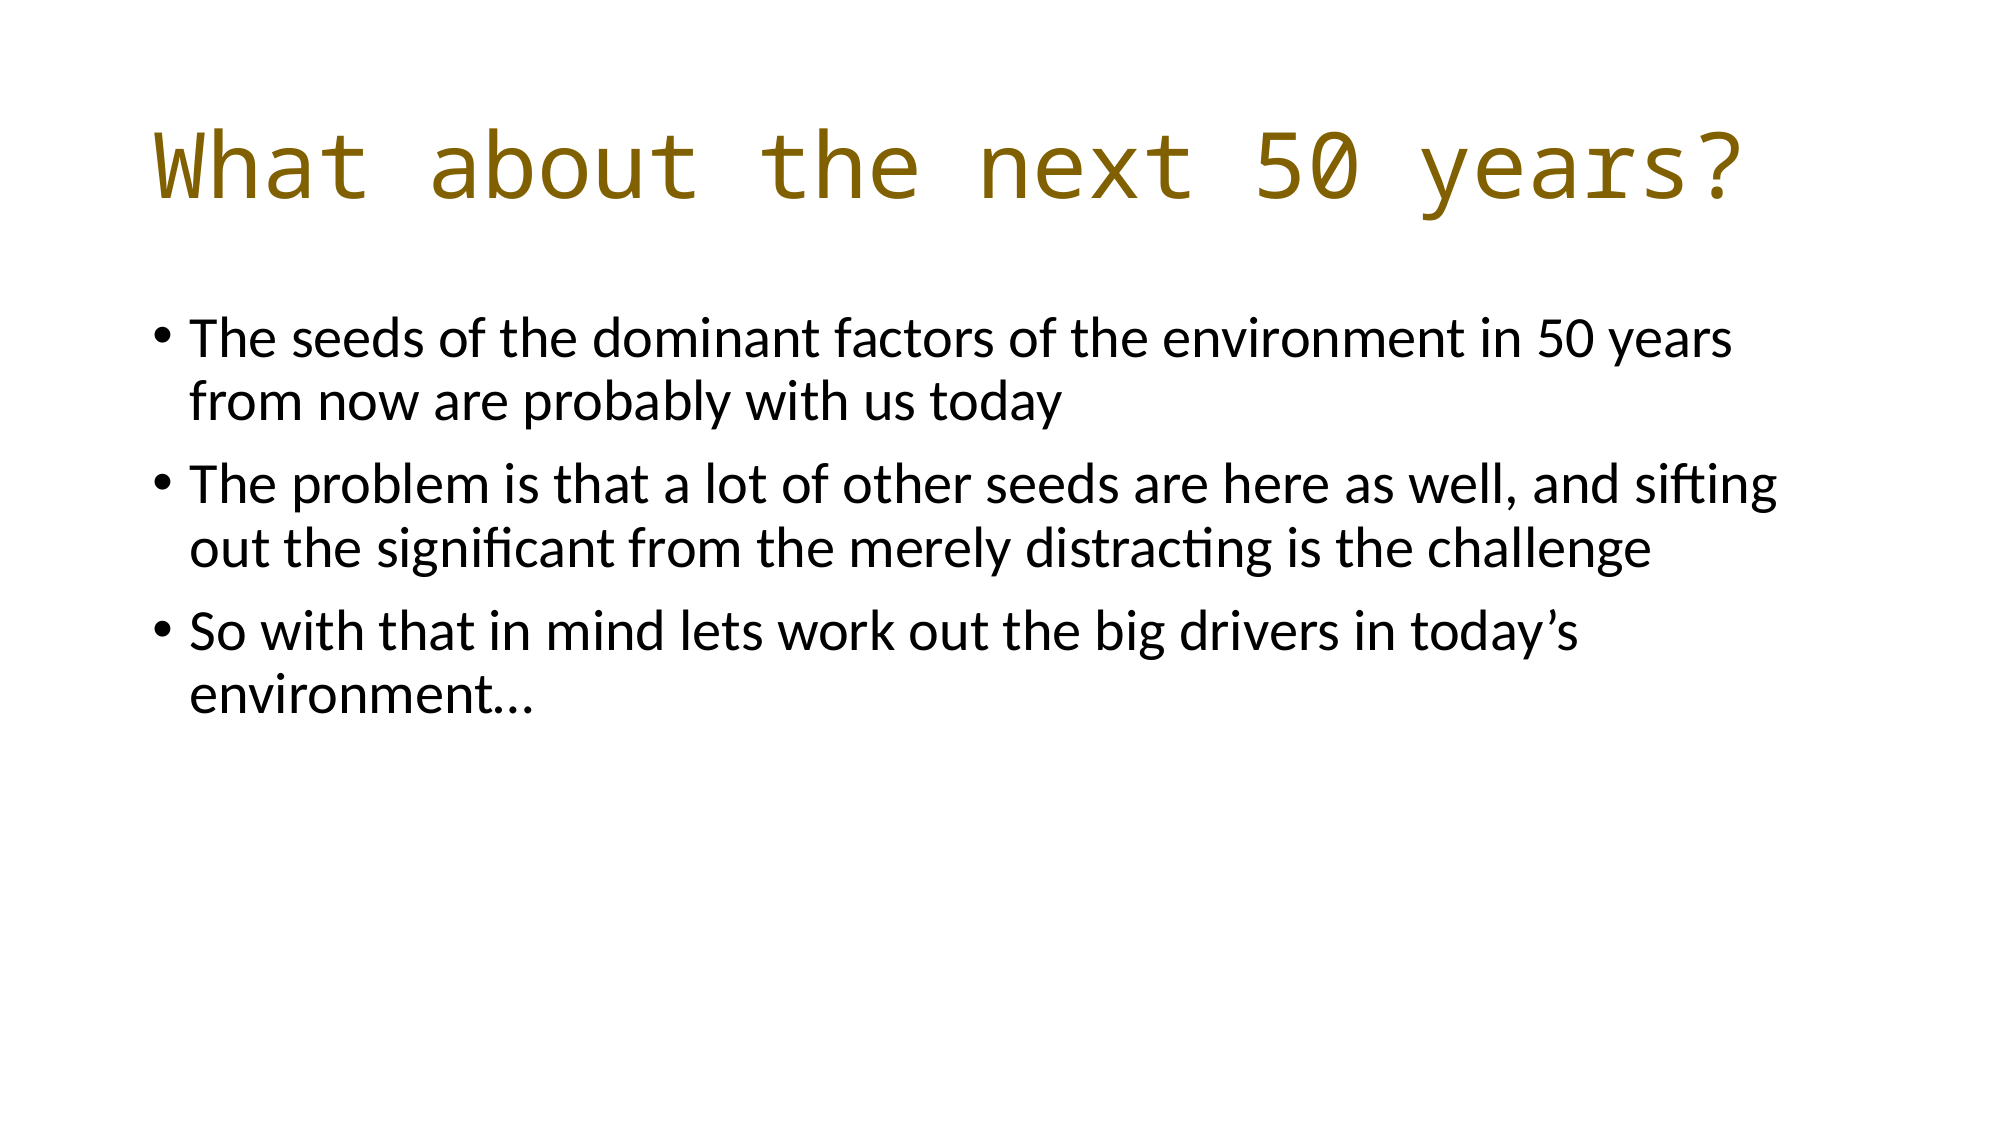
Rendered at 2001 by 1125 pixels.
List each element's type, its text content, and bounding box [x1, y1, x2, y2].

list The seeds of the dominant factors of the environment in 50 years from now are probably with us today The problem is that a lot of other seeds are here as well, and sifting out the significant from the merely distracting is the challenge So with that in mind lets work out the big drivers in today’s environment… [137, 299, 1863, 1014]
title What about the next 50 years? [137, 59, 1863, 278]
